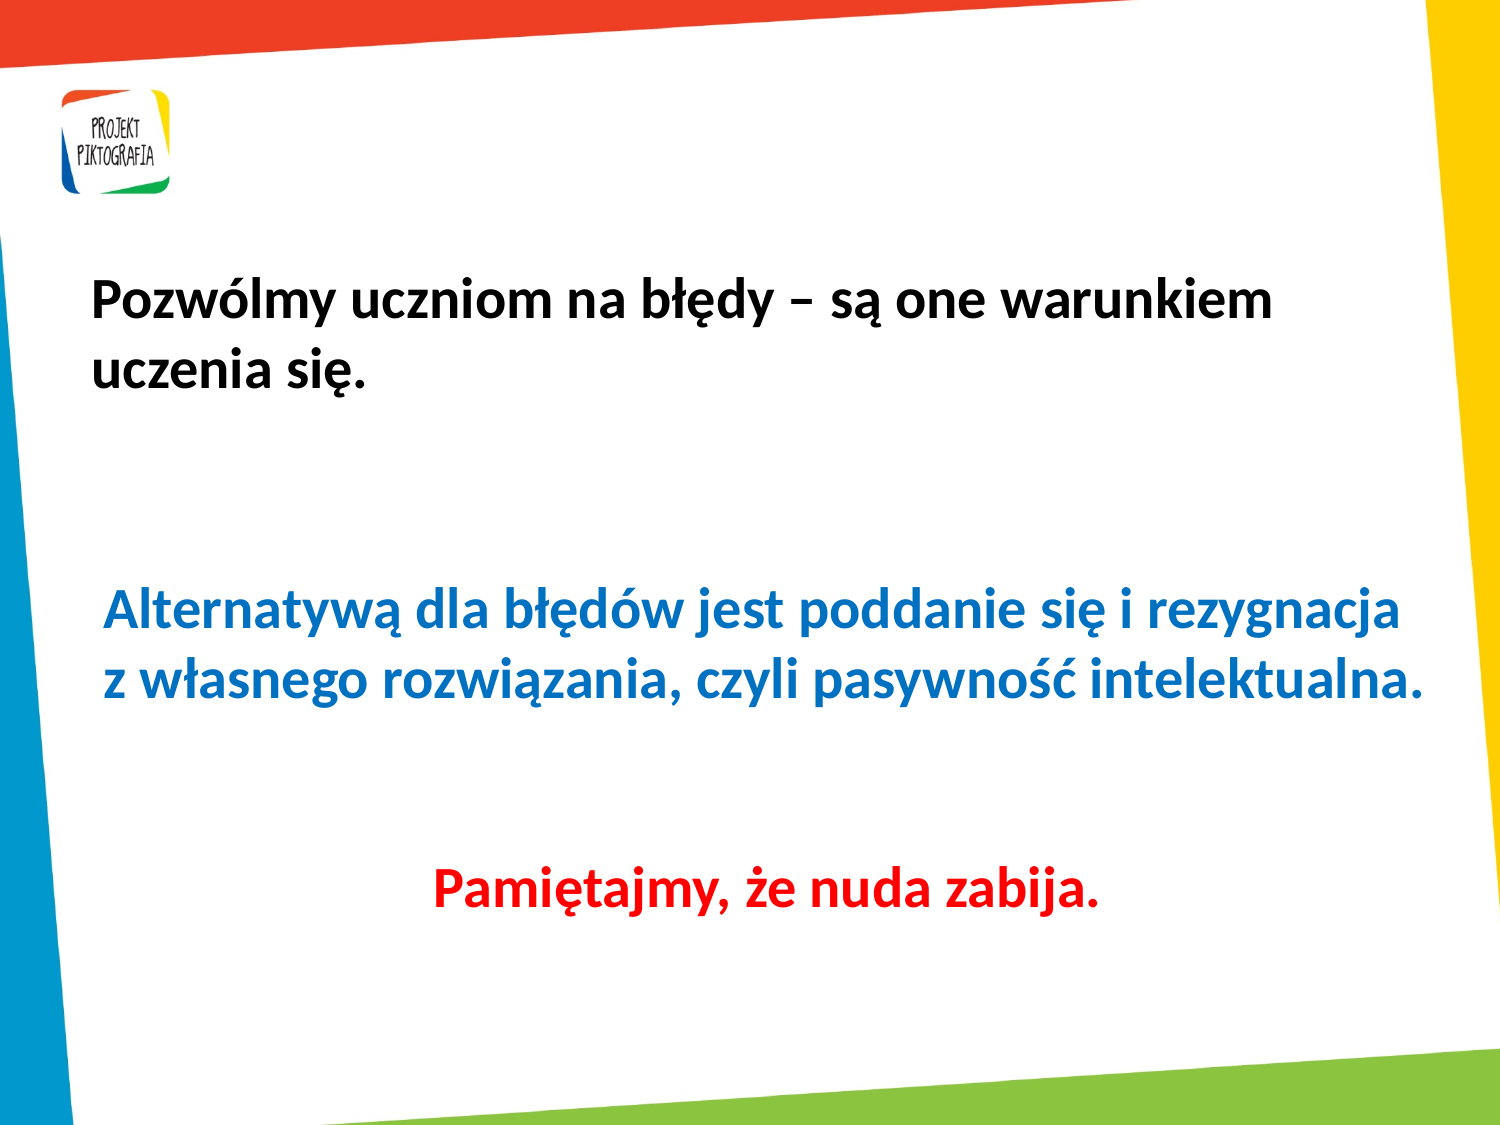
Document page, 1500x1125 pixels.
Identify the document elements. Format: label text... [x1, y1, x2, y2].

picture [0, 0, 1500, 1125]
subtitle Pozwólmy uczniom na błędy – są one warunkiem uczenia się. [76, 101, 1424, 469]
text_box Alternatywą dla błędów jest poddanie się i rezygnacja z własnego rozwiązania, czyli pasywność intelektualna. Pamiętajmy, że nuda zabija. [88, 562, 1447, 953]
